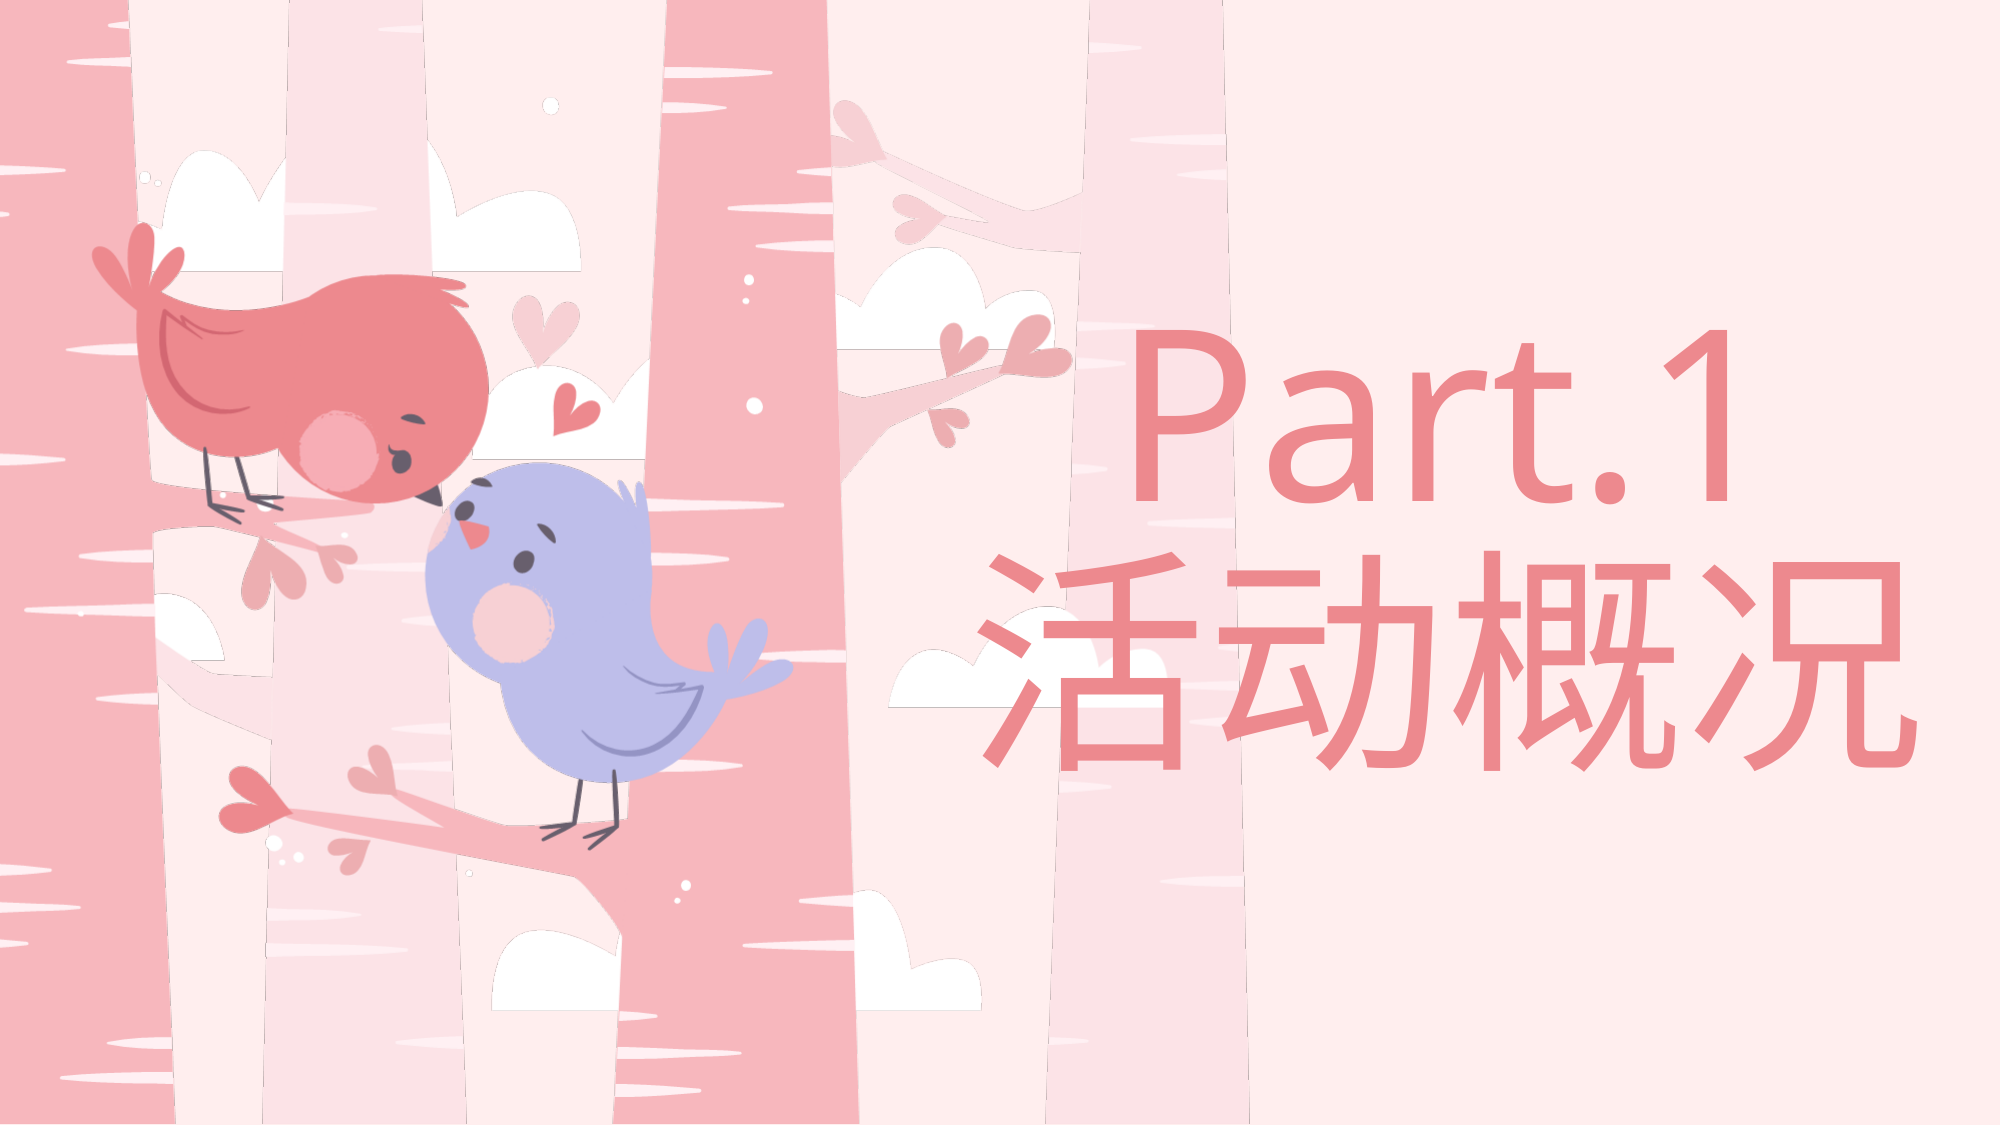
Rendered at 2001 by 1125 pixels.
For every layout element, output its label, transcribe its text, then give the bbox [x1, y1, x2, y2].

picture [0, 0, 1688, 1125]
text_box 活动概况 [928, 505, 1965, 808]
text_box Part.1 [1071, 254, 1822, 505]
